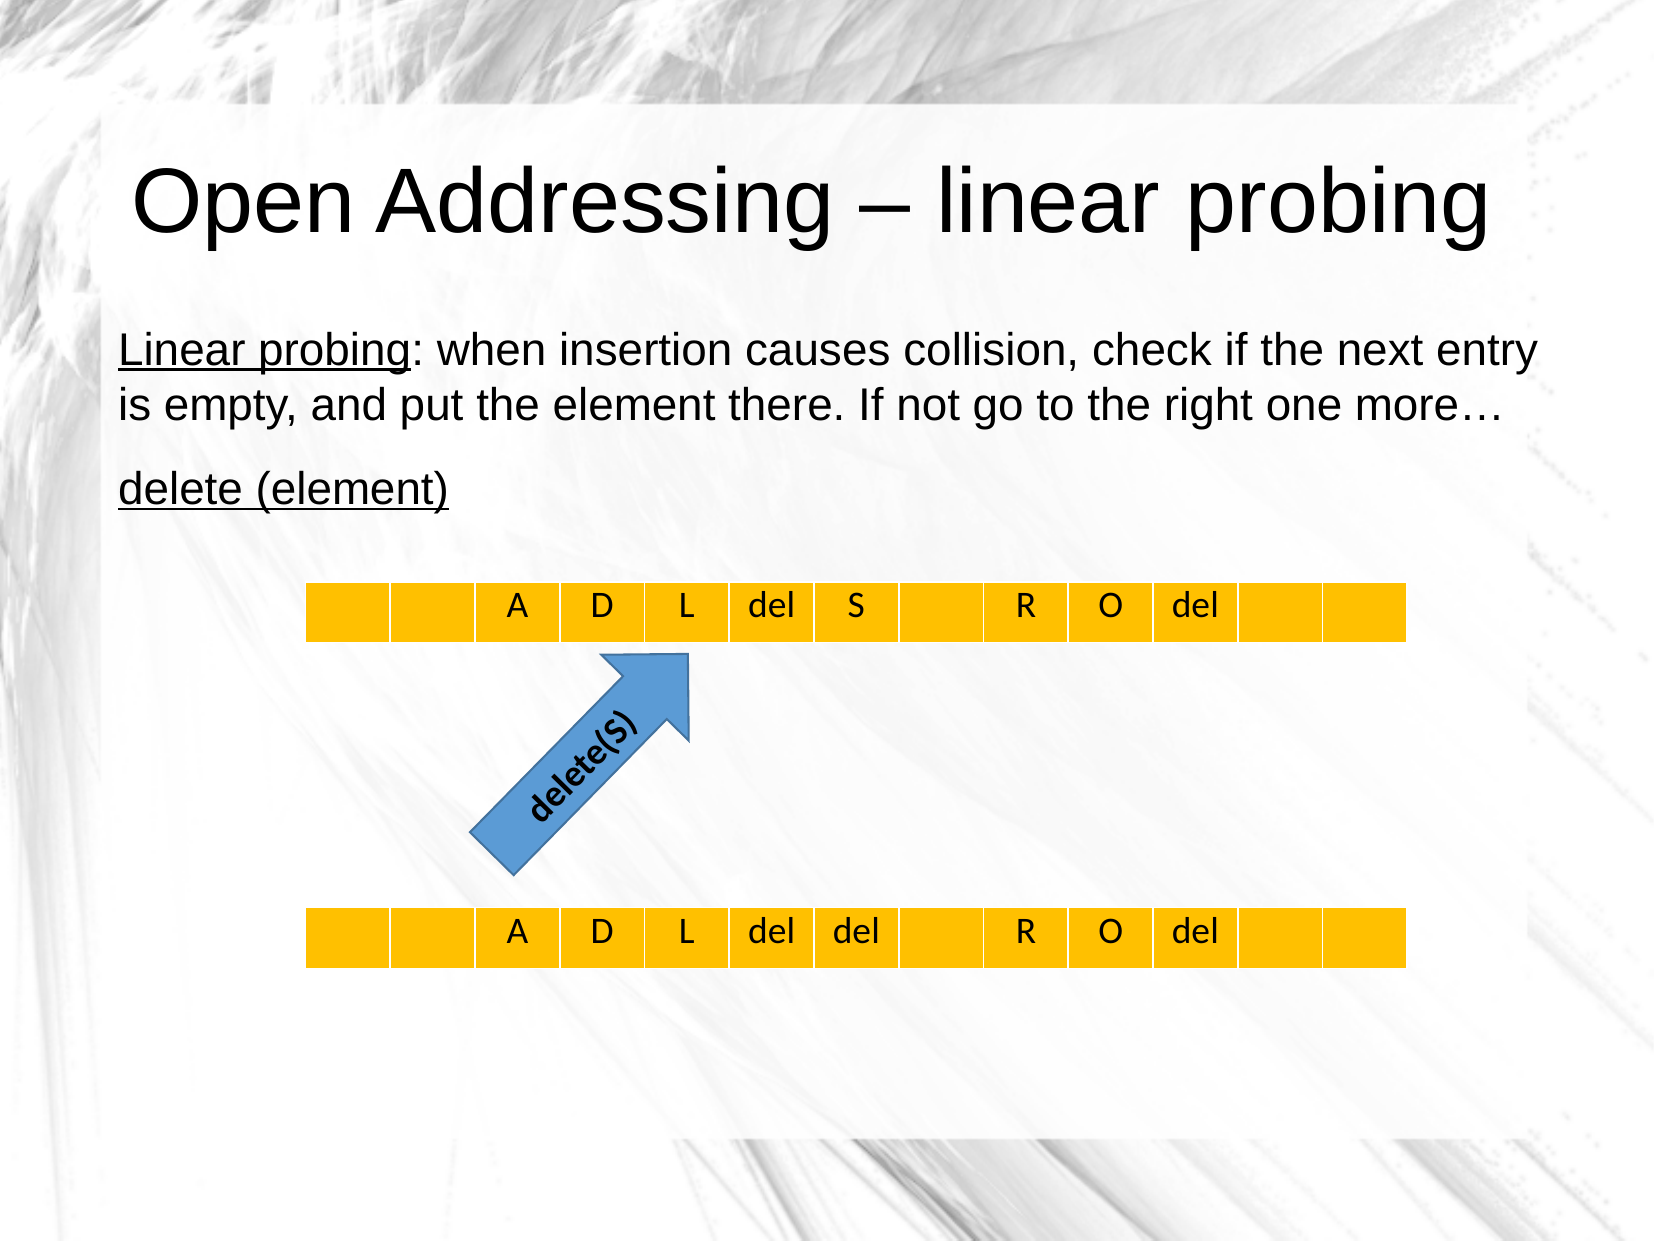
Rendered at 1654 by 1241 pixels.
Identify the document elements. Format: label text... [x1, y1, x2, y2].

table_header del [730, 908, 813, 968]
table_header A [476, 583, 559, 642]
table_header [391, 908, 474, 968]
table_header [1323, 908, 1406, 968]
table_header A [476, 908, 559, 968]
table_header [306, 583, 389, 642]
text_box delete(S) [468, 652, 690, 877]
table_header L [645, 583, 728, 642]
table_header del [730, 583, 813, 642]
table_header del [815, 908, 898, 968]
table_header S [815, 583, 898, 642]
table_header D [561, 908, 644, 968]
table_header [1239, 583, 1322, 642]
table_header [900, 583, 983, 642]
table_header R [984, 583, 1067, 642]
list Linear probing: when insertion causes collision, check if the next entry is empty, and put the element there. If not go to the right one more… delete (element) [118, 319, 1571, 1102]
table_header D [561, 583, 644, 642]
table_header L [645, 908, 728, 968]
table_header [391, 583, 474, 642]
title Open Addressing – linear probing [118, 112, 1506, 281]
table_header O [1069, 583, 1152, 642]
table_header [1323, 583, 1406, 642]
table_header O [1069, 908, 1152, 968]
table_header R [984, 908, 1067, 968]
picture [0, 0, 1654, 1241]
table_header [900, 908, 983, 968]
table_header [306, 908, 389, 968]
table_header [1239, 908, 1322, 968]
table_header del [1154, 583, 1237, 642]
table_header del [1154, 908, 1237, 968]
